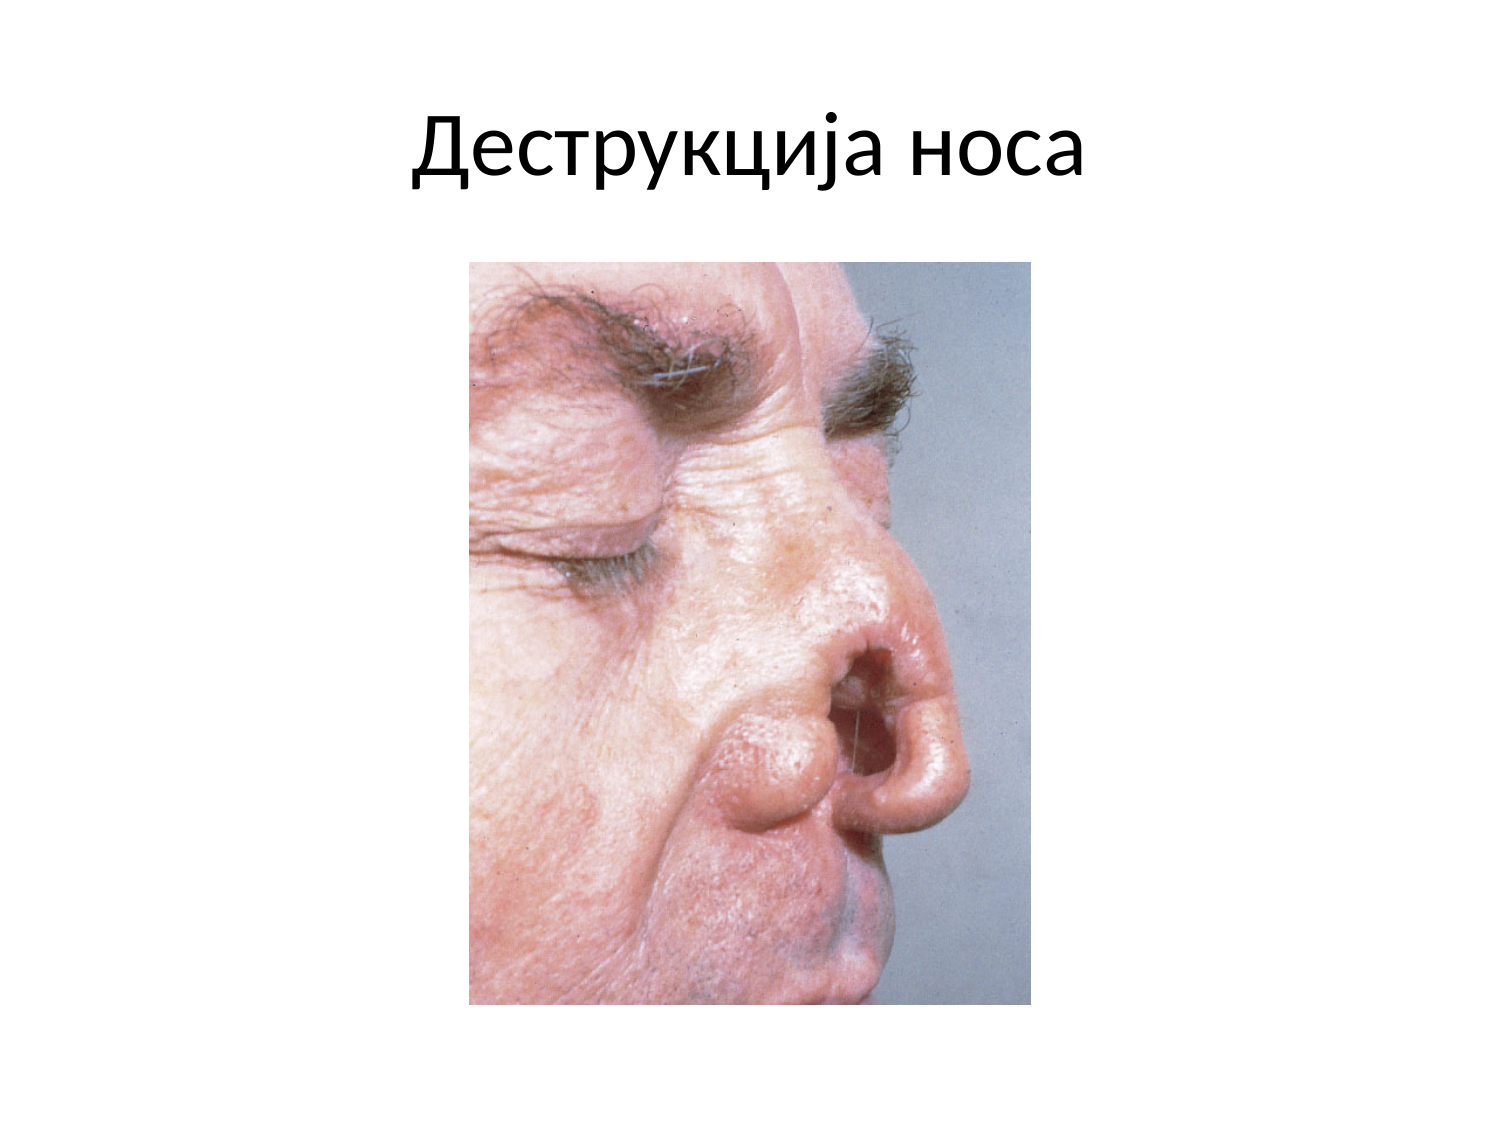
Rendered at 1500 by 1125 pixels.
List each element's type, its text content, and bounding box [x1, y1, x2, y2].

title Деструкција носа [75, 45, 1425, 233]
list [469, 262, 1031, 1006]
